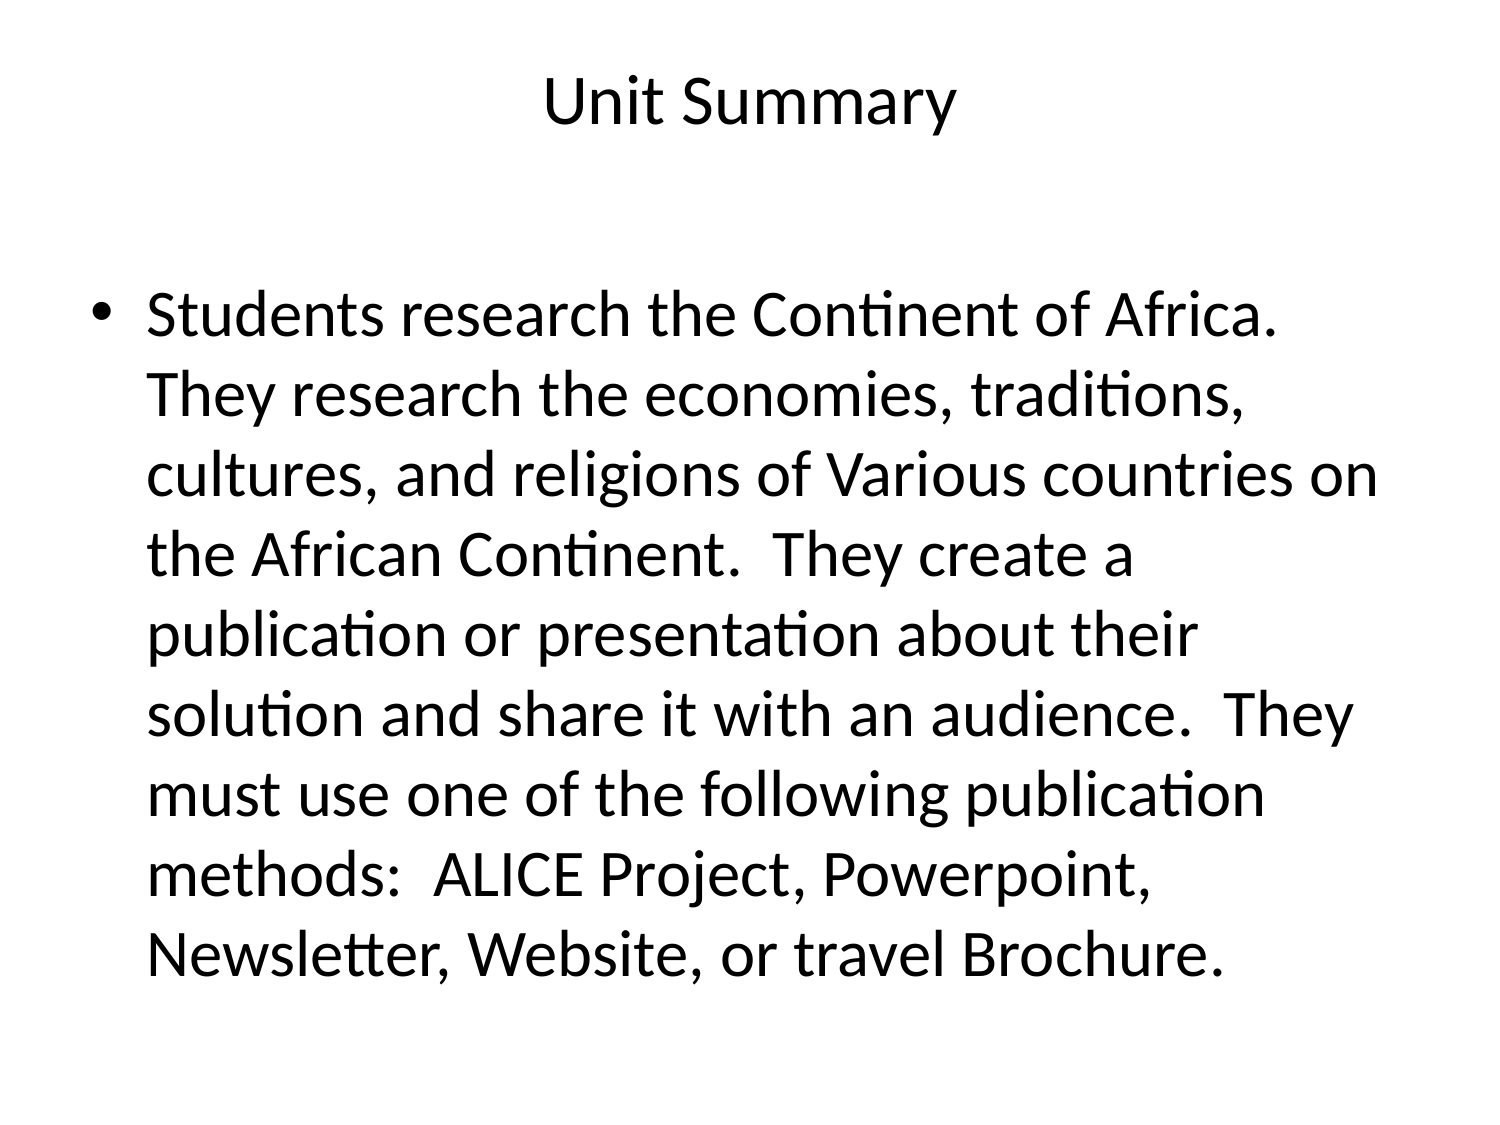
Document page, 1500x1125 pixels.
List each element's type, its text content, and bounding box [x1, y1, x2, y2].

title Unit Summary [75, 45, 1425, 233]
list Students research the Continent of Africa. They research the economies, traditions, cultures, and religions of Various countries on the African Continent. They create a publication or presentation about their solution and share it with an audience. They must use one of the following publication methods: ALICE Project, Powerpoint, Newsletter, Website, or travel Brochure. [75, 262, 1425, 1005]
